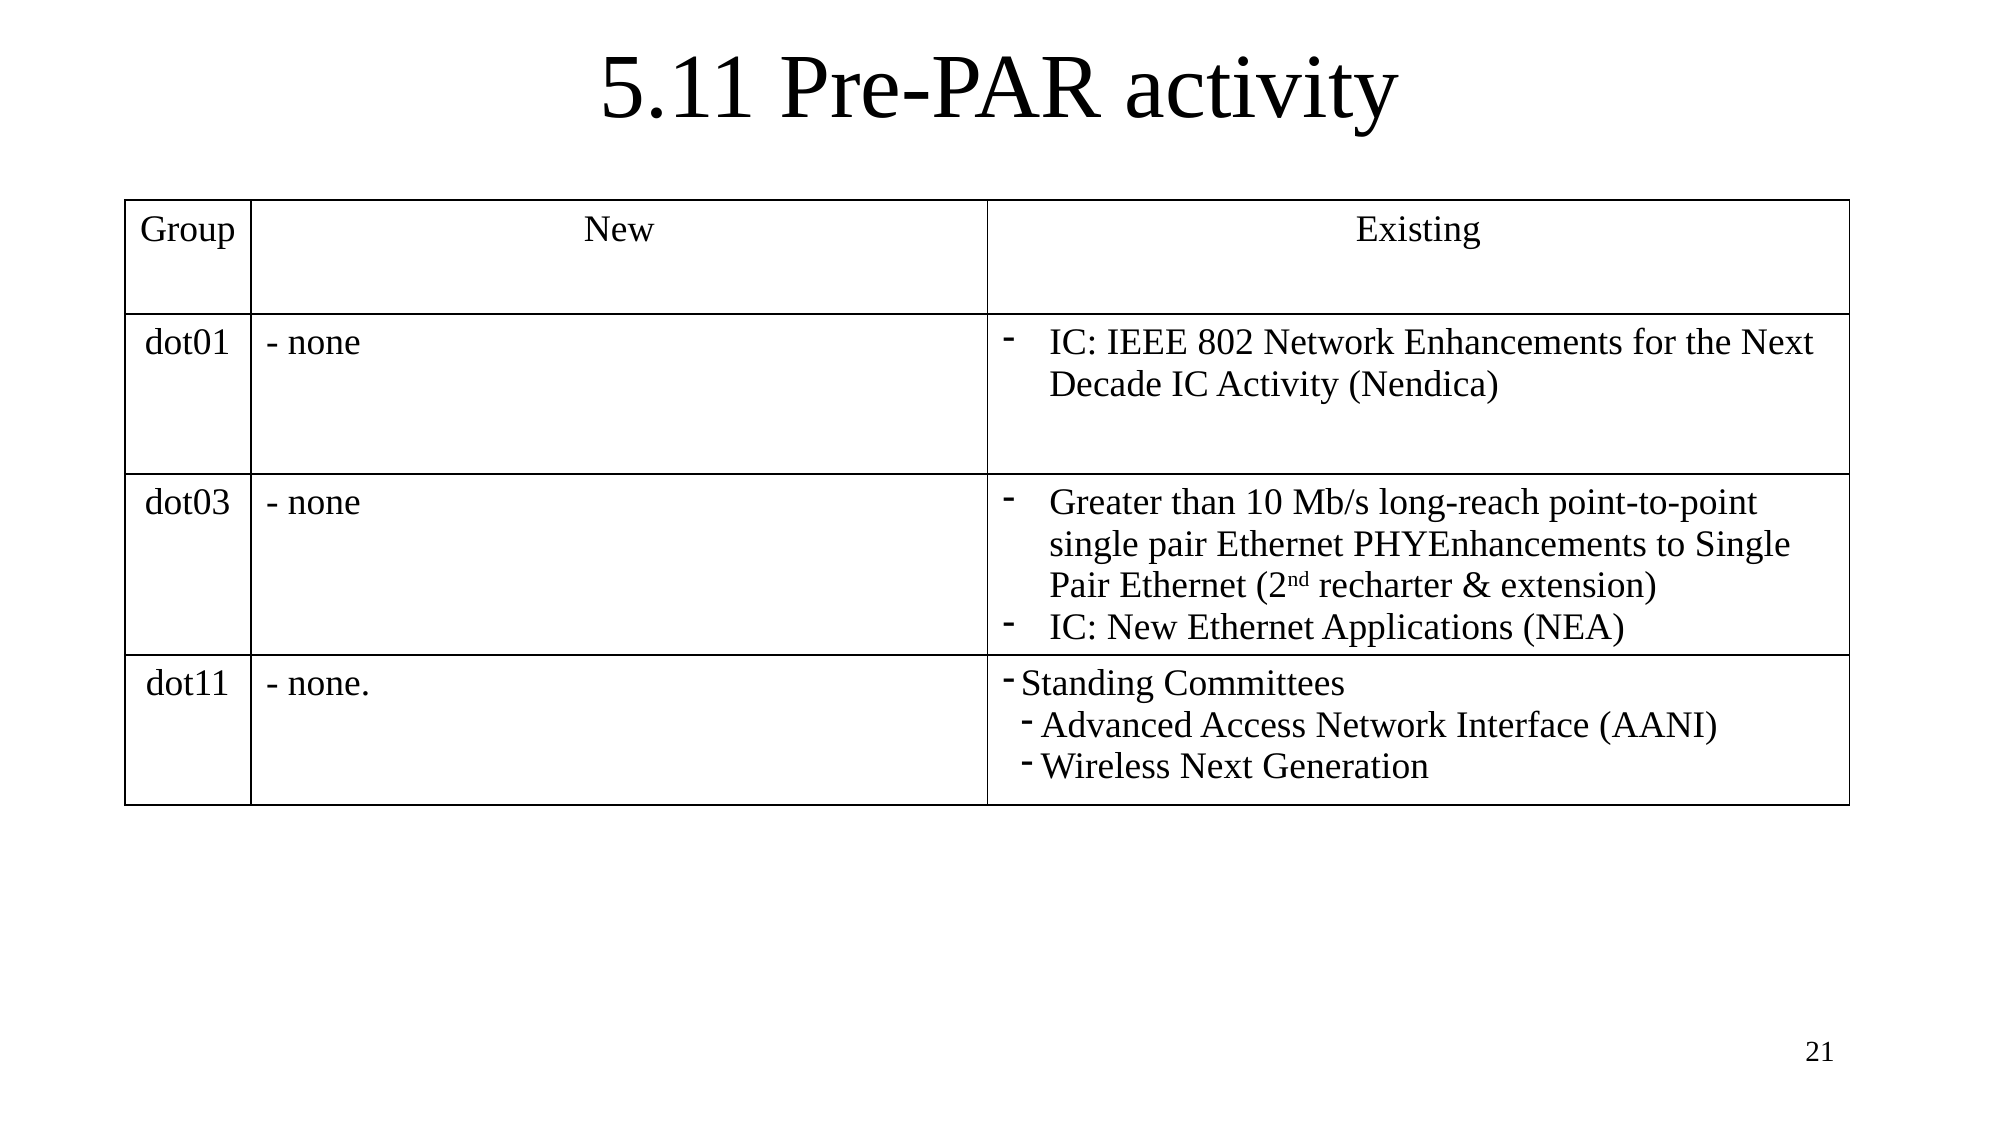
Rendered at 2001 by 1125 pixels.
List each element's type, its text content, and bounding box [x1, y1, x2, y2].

table_header Group [126, 201, 250, 313]
table_cell - none. [252, 656, 987, 804]
table_header Existing [988, 201, 1849, 313]
table_cell - none [252, 475, 987, 654]
table_cell dot11 [126, 656, 250, 804]
table_cell - none [252, 315, 987, 473]
title 5.11 Pre-PAR activity [362, 24, 1638, 138]
slide_number 21 [1433, 1024, 1851, 1101]
table_cell Greater than 10 Mb/s long-reach point-to-point single pair Ethernet PHYEnhancements to Single Pair Ethernet (2nd recharter & extension) IC: New Ethernet Applications (NEA) [988, 475, 1849, 654]
table_cell Standing Committees Advanced Access Network Interface (AANI) Wireless Next Generation [988, 656, 1849, 804]
table_cell IC: IEEE 802 Network Enhancements for the Next Decade IC Activity (Nendica) [988, 315, 1849, 473]
table_cell dot03 [126, 475, 250, 654]
table_cell dot01 [126, 315, 250, 473]
table_header New [252, 201, 987, 313]
